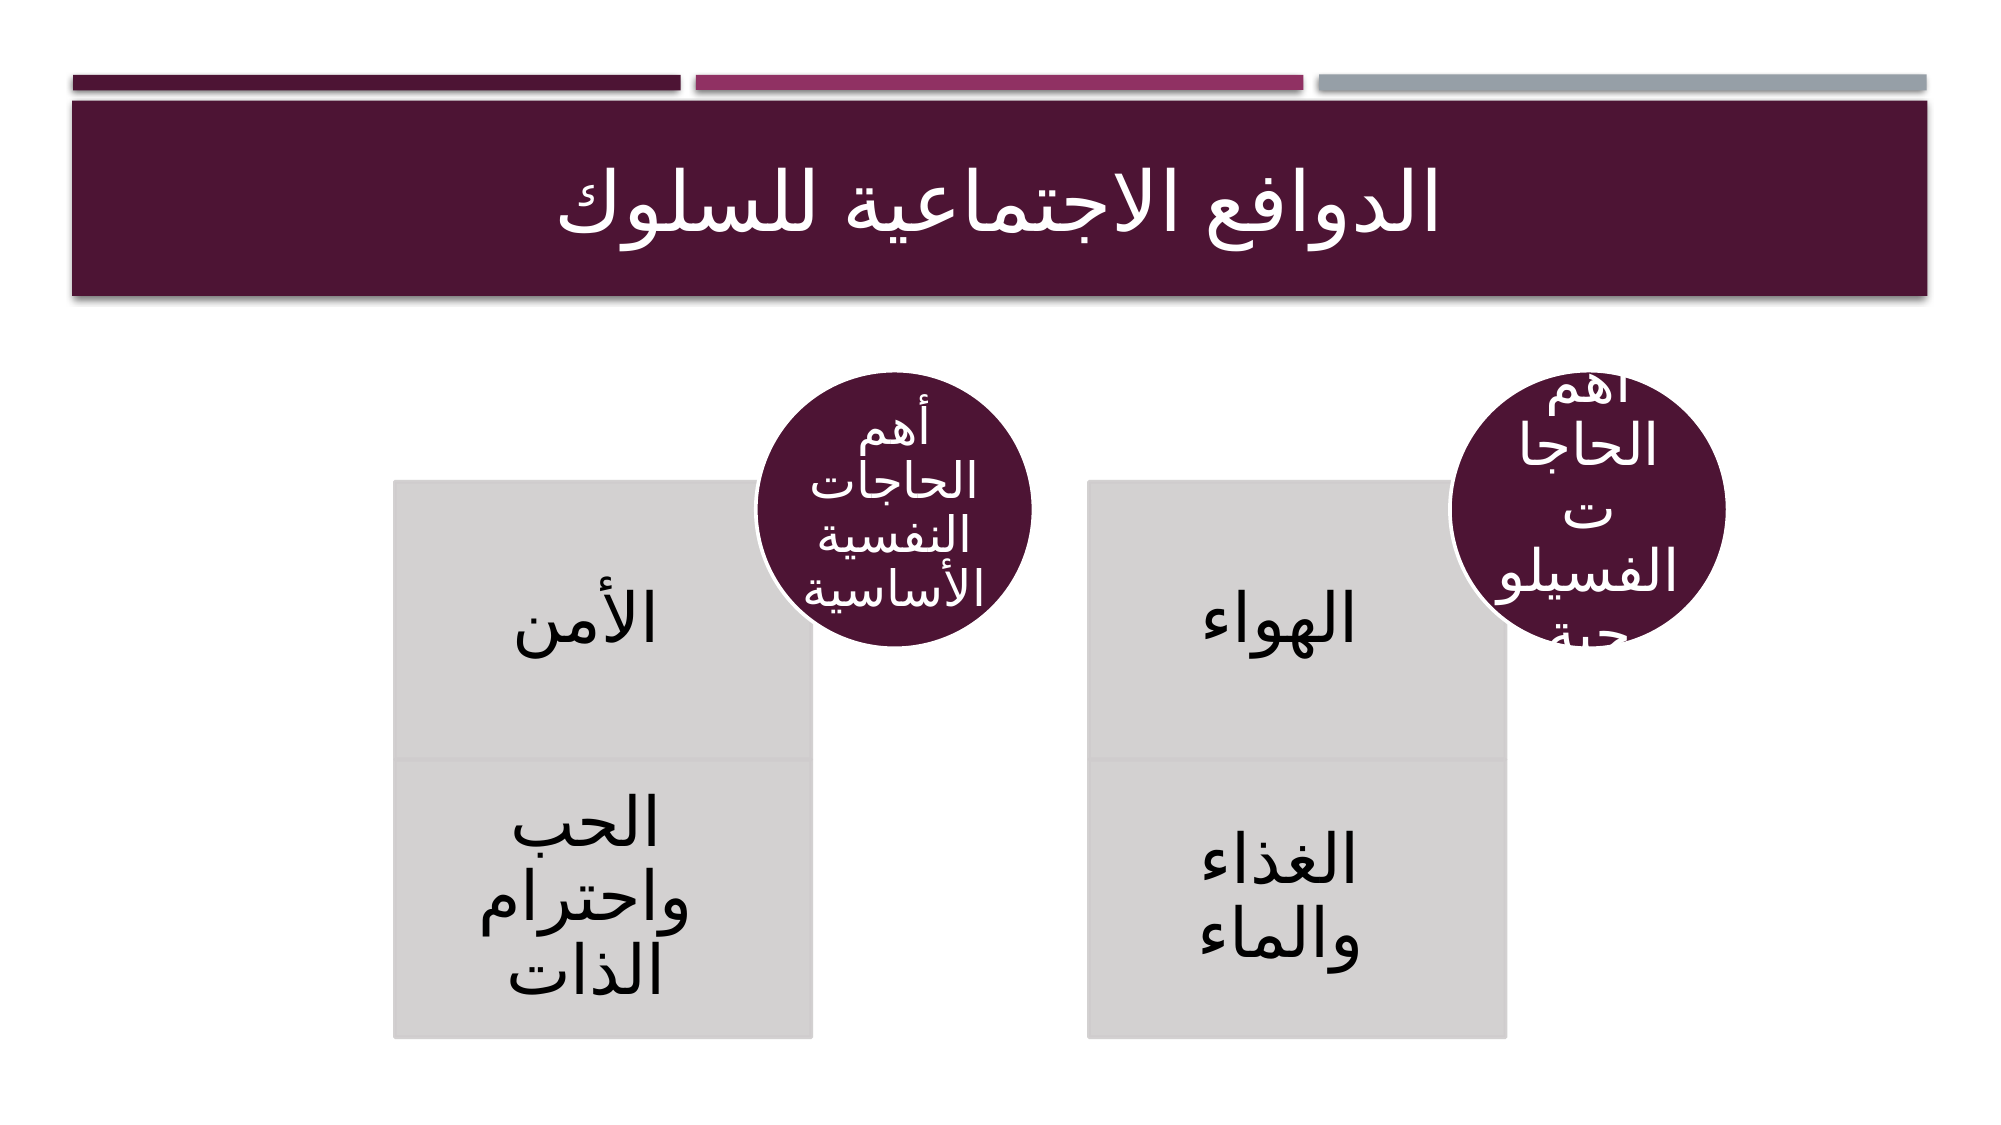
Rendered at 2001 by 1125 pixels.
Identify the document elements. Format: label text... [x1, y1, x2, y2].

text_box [394, 259, 1729, 1125]
title الدوافع الاجتماعية للسلوك [95, 115, 1905, 282]
